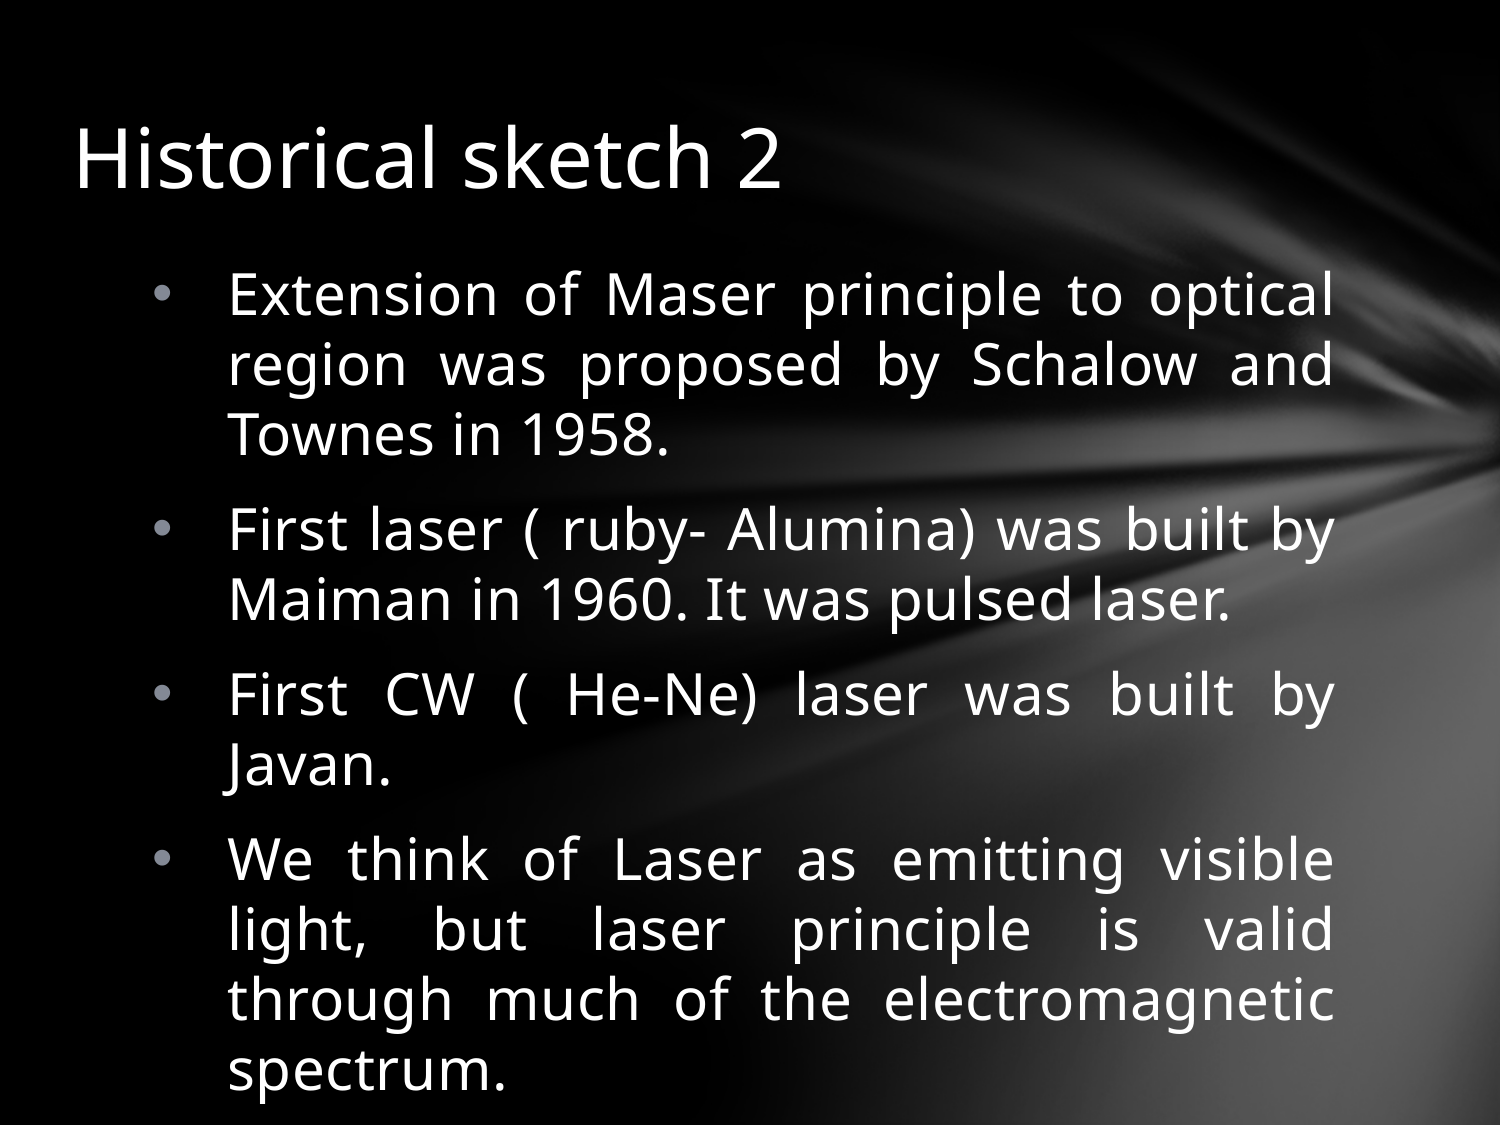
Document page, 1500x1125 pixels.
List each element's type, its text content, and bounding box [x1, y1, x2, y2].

title Historical sketch 2 [57, 37, 1318, 213]
list Extension of Maser principle to optical region was proposed by Schalow and Townes in 1958. First laser ( ruby- Alumina) was built by Maiman in 1960. It was pulsed laser. First CW ( He-Ne) laser was built by Javan. We think of Laser as emitting visible light, but laser principle is valid through much of the electromagnetic spectrum. Lasers range from Infrared to soft X-rays region. [137, 249, 1353, 1063]
